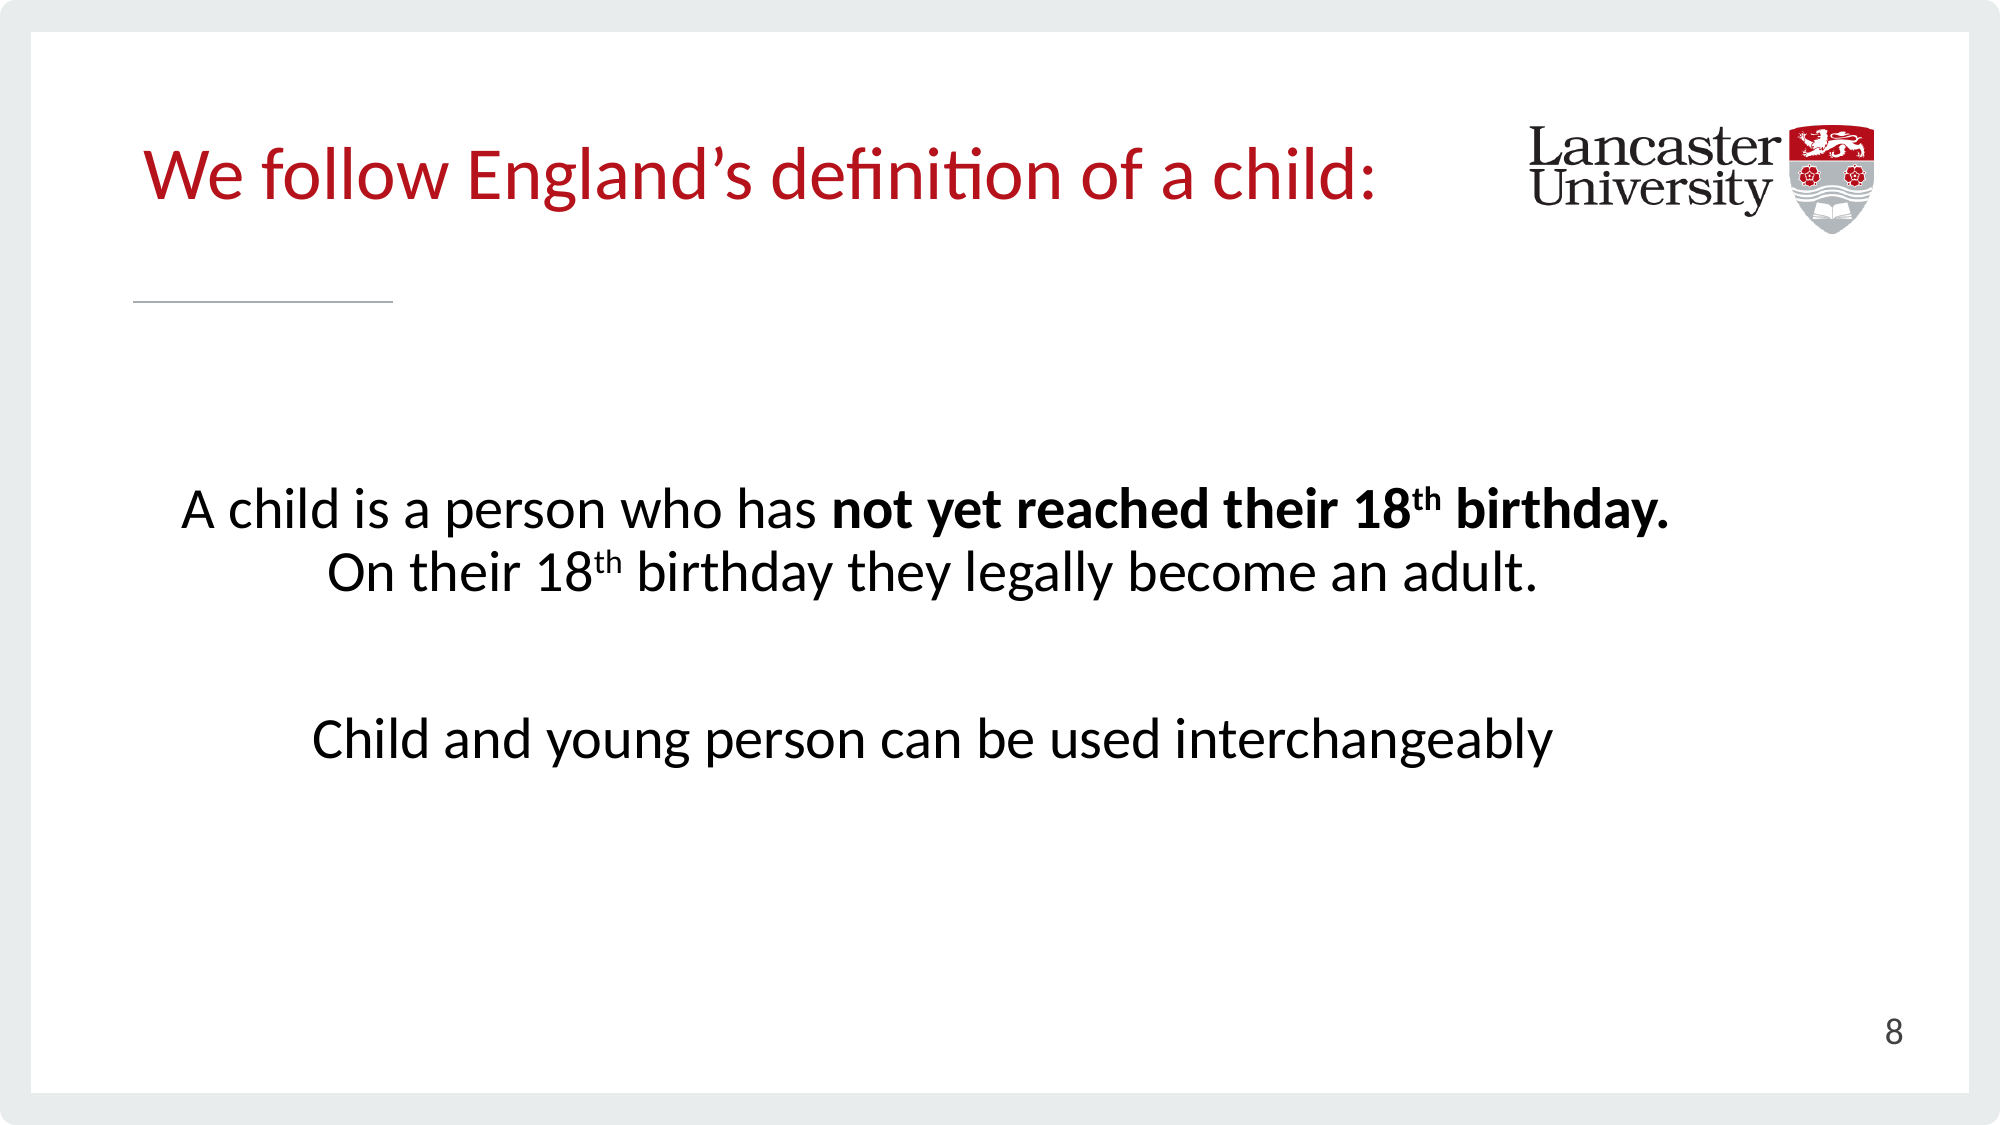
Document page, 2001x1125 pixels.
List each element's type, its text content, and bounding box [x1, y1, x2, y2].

title We follow England’s definition of a child: [128, 78, 1482, 279]
slide_number 8 [1468, 999, 1919, 1060]
list A child is a person who has not yet reached their 18th birthday. On their 18th birthday they legally become an adult. Child and young person can be used interchangeably [128, 379, 1738, 1014]
